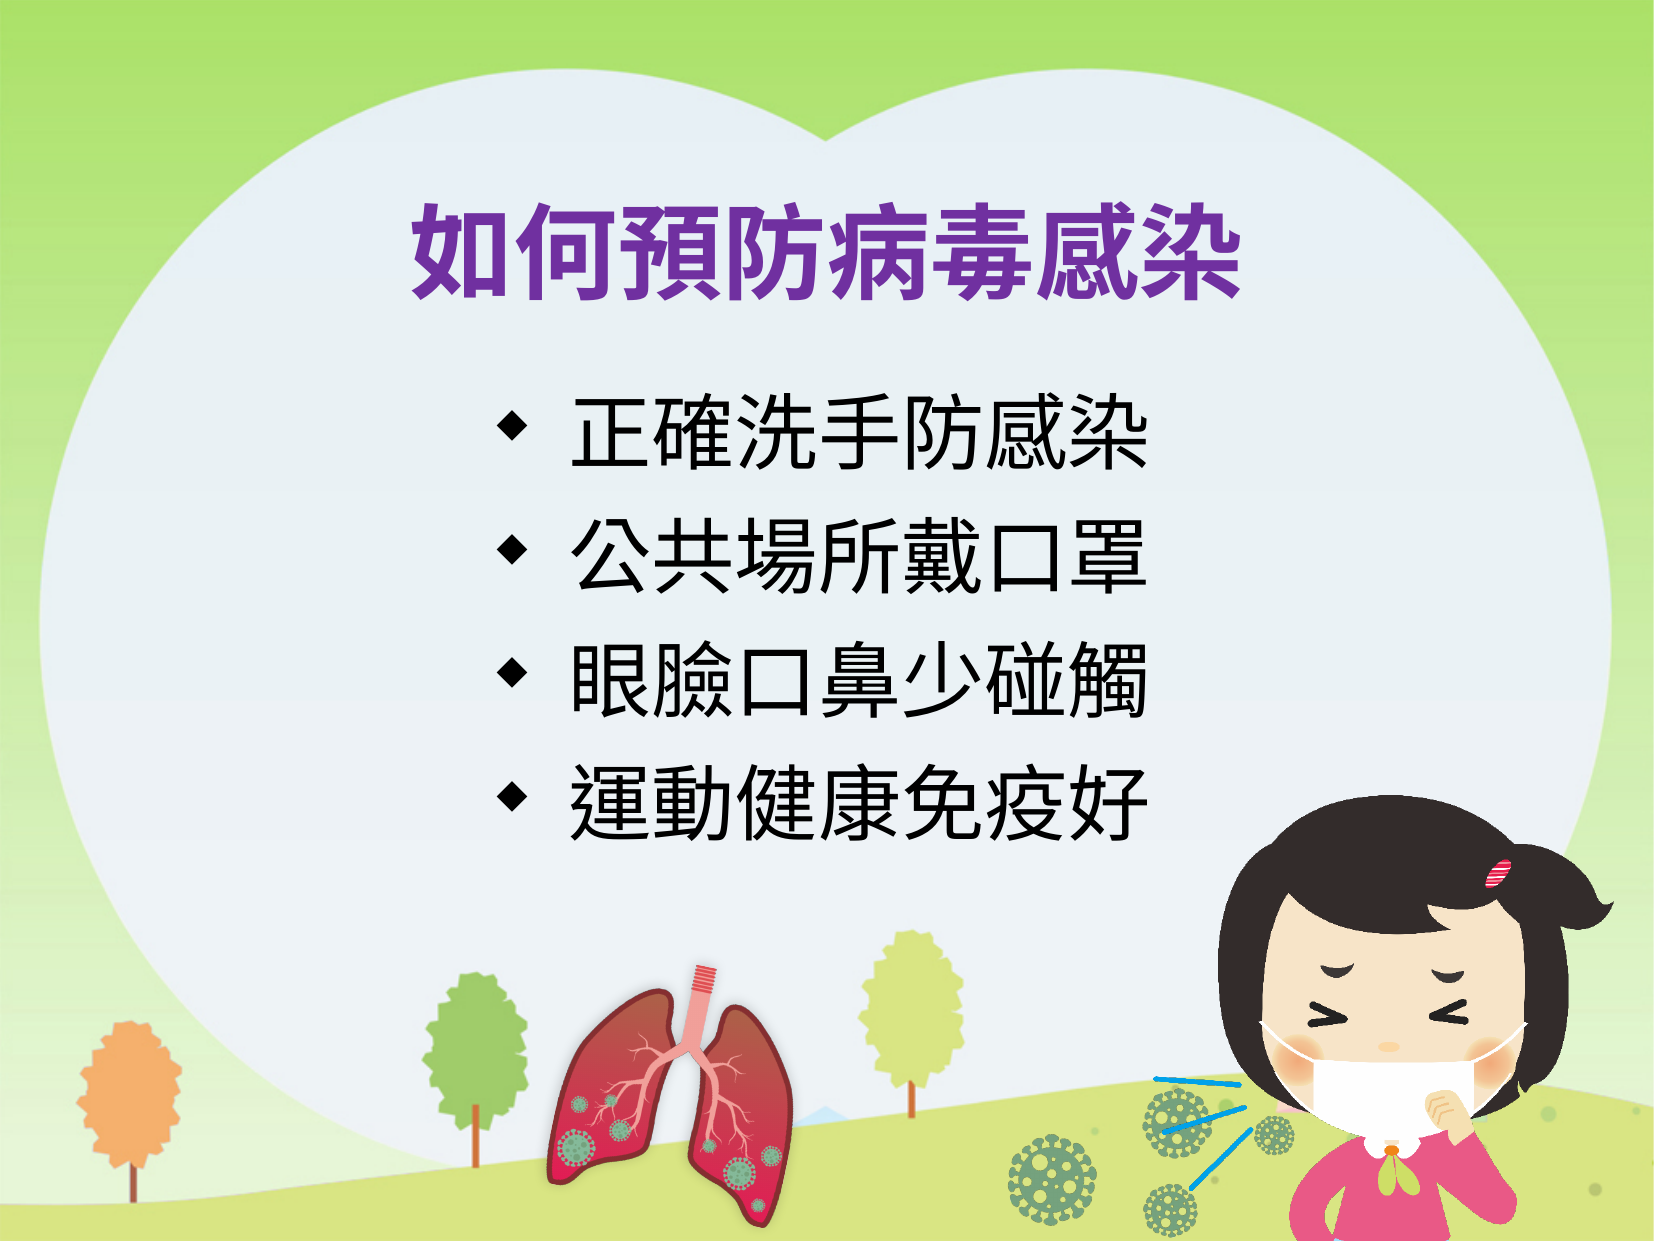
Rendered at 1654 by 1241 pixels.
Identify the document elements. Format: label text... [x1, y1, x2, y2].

text_box 如何預防病毒感染 [82, 146, 1571, 354]
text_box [1007, 795, 1614, 1241]
picture [0, 0, 1654, 1241]
text_box 正確洗手防感染 公共場所戴口罩 眼臉口鼻少碰觸 運動健康免疫好 [478, 373, 1167, 859]
